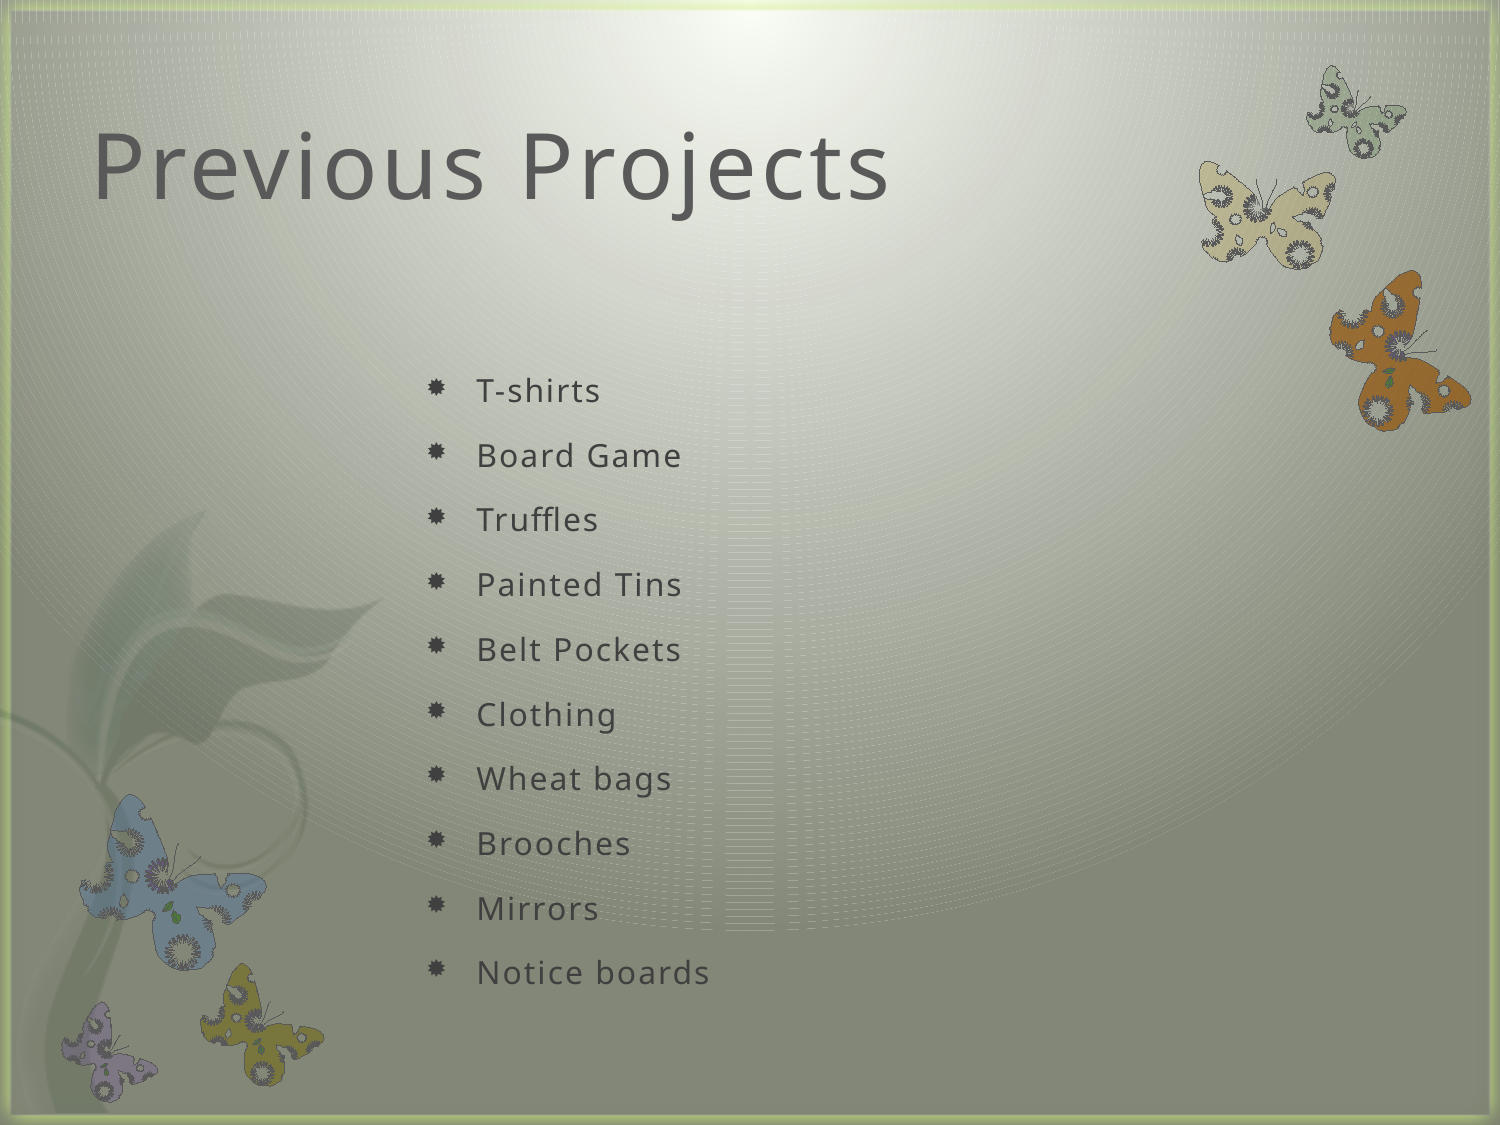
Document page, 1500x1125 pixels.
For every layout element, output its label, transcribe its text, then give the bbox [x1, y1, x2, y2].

title Previous Projects [75, 24, 1200, 300]
picture [0, 474, 402, 1113]
list T-shirts Board Game Truffles Painted Tins Belt Pockets Clothing Wheat bags Brooches Mirrors Notice boards [410, 363, 1301, 1001]
